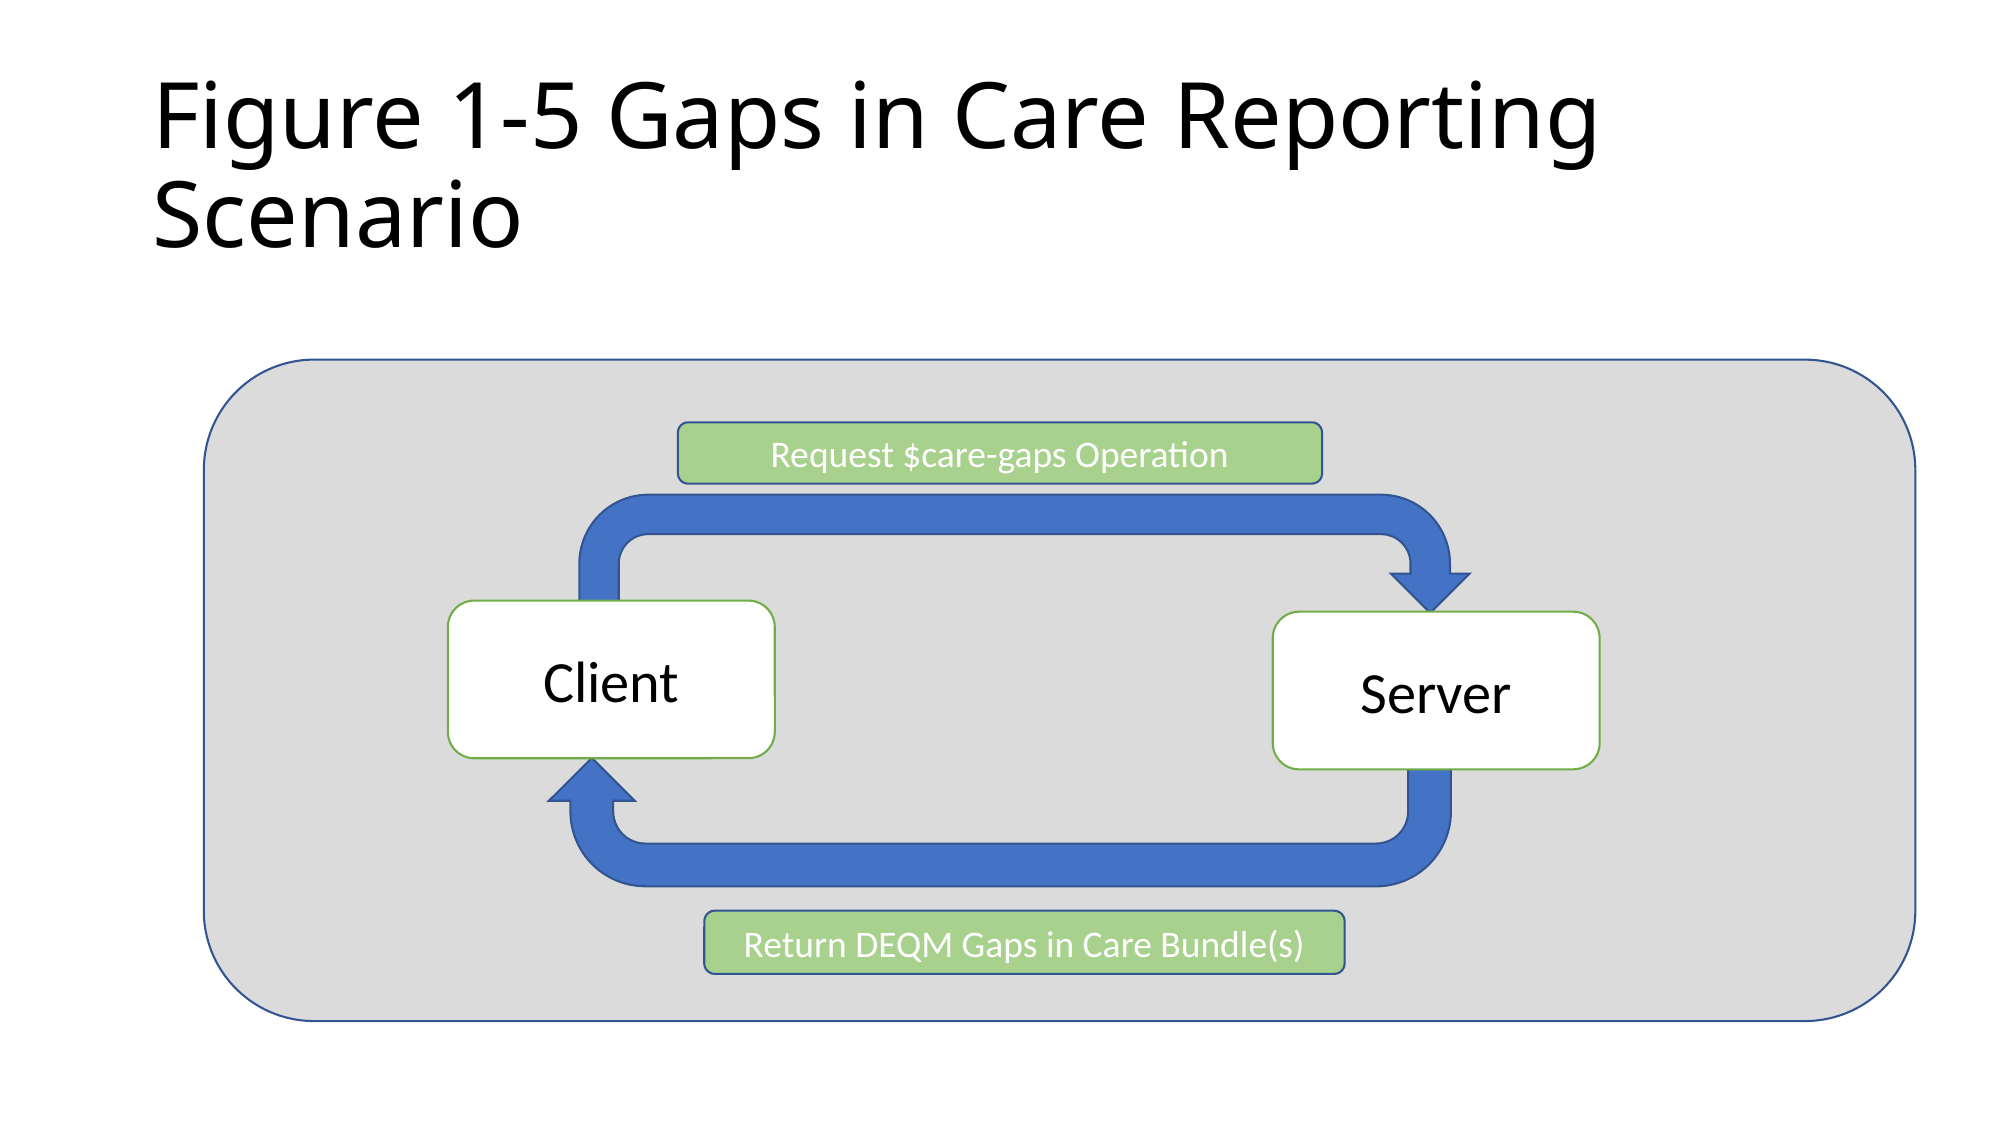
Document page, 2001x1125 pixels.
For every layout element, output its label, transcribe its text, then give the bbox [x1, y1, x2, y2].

text_box Client [446, 599, 776, 760]
text_box [578, 493, 1473, 610]
text_box [546, 760, 1452, 888]
text_box Server [1271, 610, 1601, 771]
text_box [202, 358, 1917, 1023]
text_box Return DEQM Gaps in Care Bundle(s) [703, 909, 1346, 975]
text_box Request $care-gaps Operation [676, 421, 1324, 485]
title Figure 1-5 Gaps in Care Reporting Scenario [137, 59, 1863, 278]
